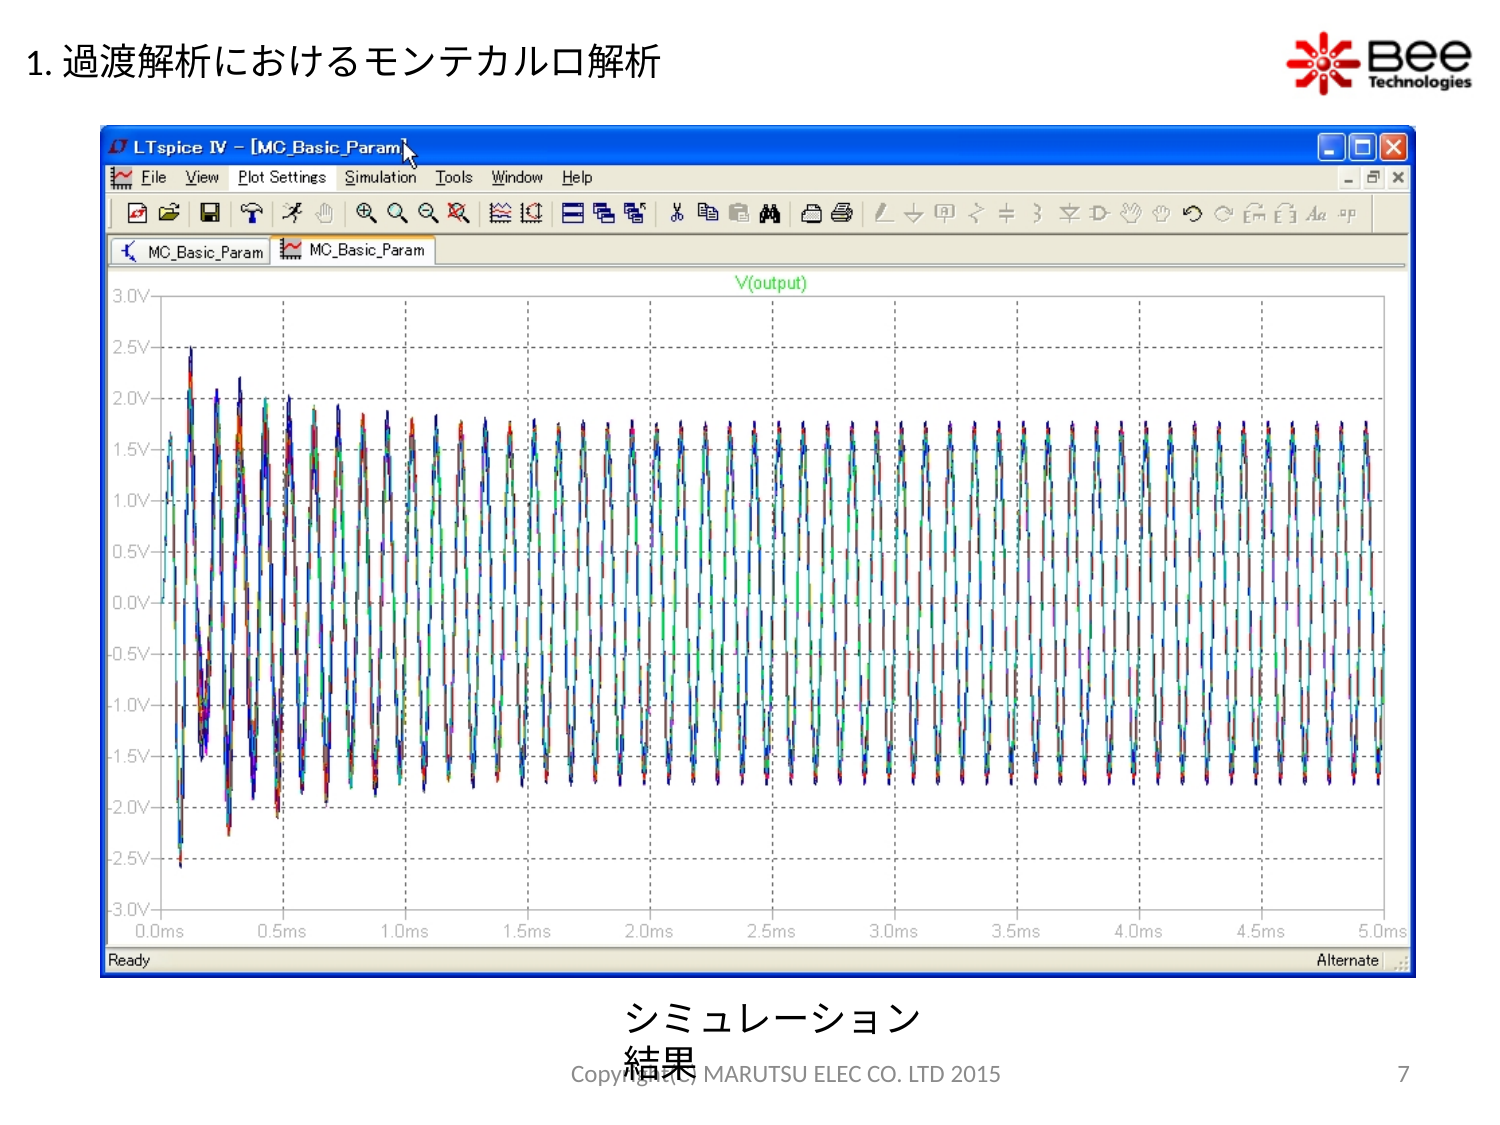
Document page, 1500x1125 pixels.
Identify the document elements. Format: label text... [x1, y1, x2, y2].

picture [1280, 23, 1477, 105]
text_box シミュレーション結果 [608, 987, 963, 1093]
picture [100, 125, 1416, 978]
footer Copyright(C) MARUTSU ELEC CO. LTD 2015 [363, 1042, 1211, 1103]
text_box 1.過渡解析におけるモンテカルロ解析 [9, 30, 677, 91]
slide_number 7 [1211, 1042, 1425, 1103]
